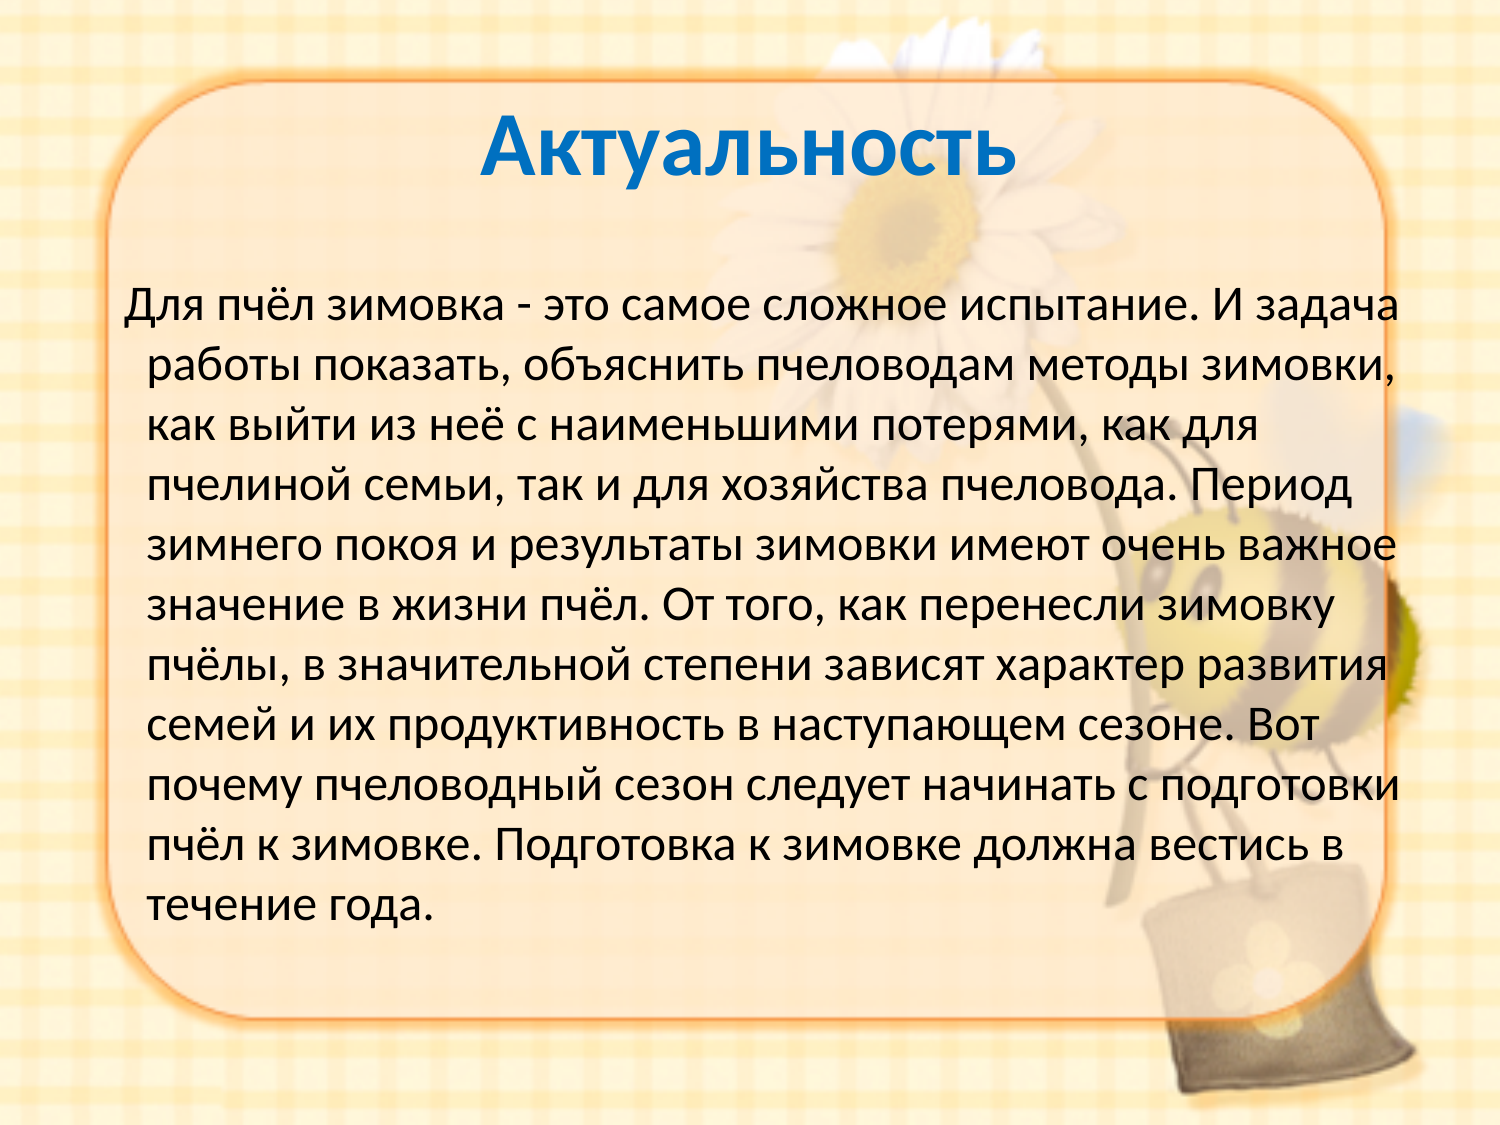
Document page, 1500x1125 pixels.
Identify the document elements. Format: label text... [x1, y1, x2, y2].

picture [0, 0, 1500, 1125]
title Актуальность [75, 45, 1425, 233]
list Для пчёл зимовка - это самое сложное испытание. И задача работы показать, объяснить пчеловодам методы зимовки, как выйти из неё с наименьшими потерями, как для пчелиной семьи, так и для хозяйства пчеловода. Период зимнего покоя и результаты зимовки имеют очень важное значение в жизни пчёл. От того, как перенесли зимовку пчёлы, в значительной степени зависят характер развития семей и их продуктивность в наступающем сезоне. Вот почему пчеловодный сезон следует начинать с подготовки пчёл к зимовке. Подготовка к зимовке должна вестись в течение года. [75, 262, 1425, 1005]
